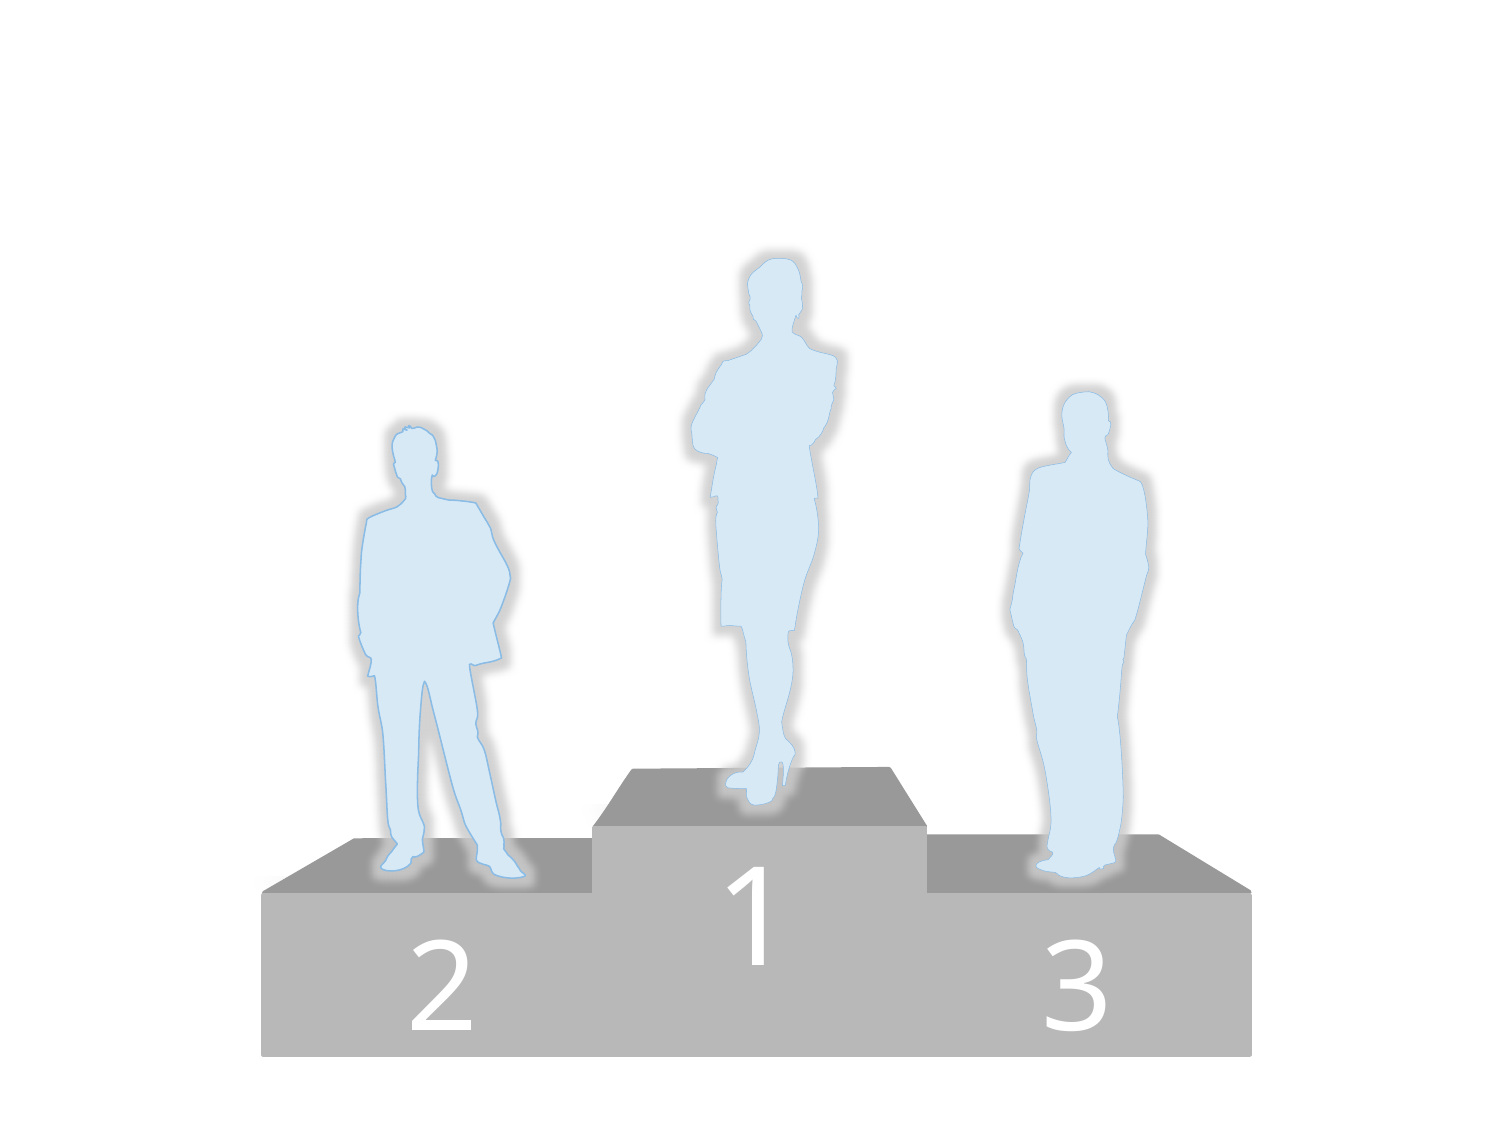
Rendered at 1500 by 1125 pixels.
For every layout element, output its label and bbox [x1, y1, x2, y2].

text_box [355, 423, 513, 767]
text_box [263, 768, 1250, 1055]
text_box [1007, 389, 1151, 767]
text_box [688, 256, 840, 767]
